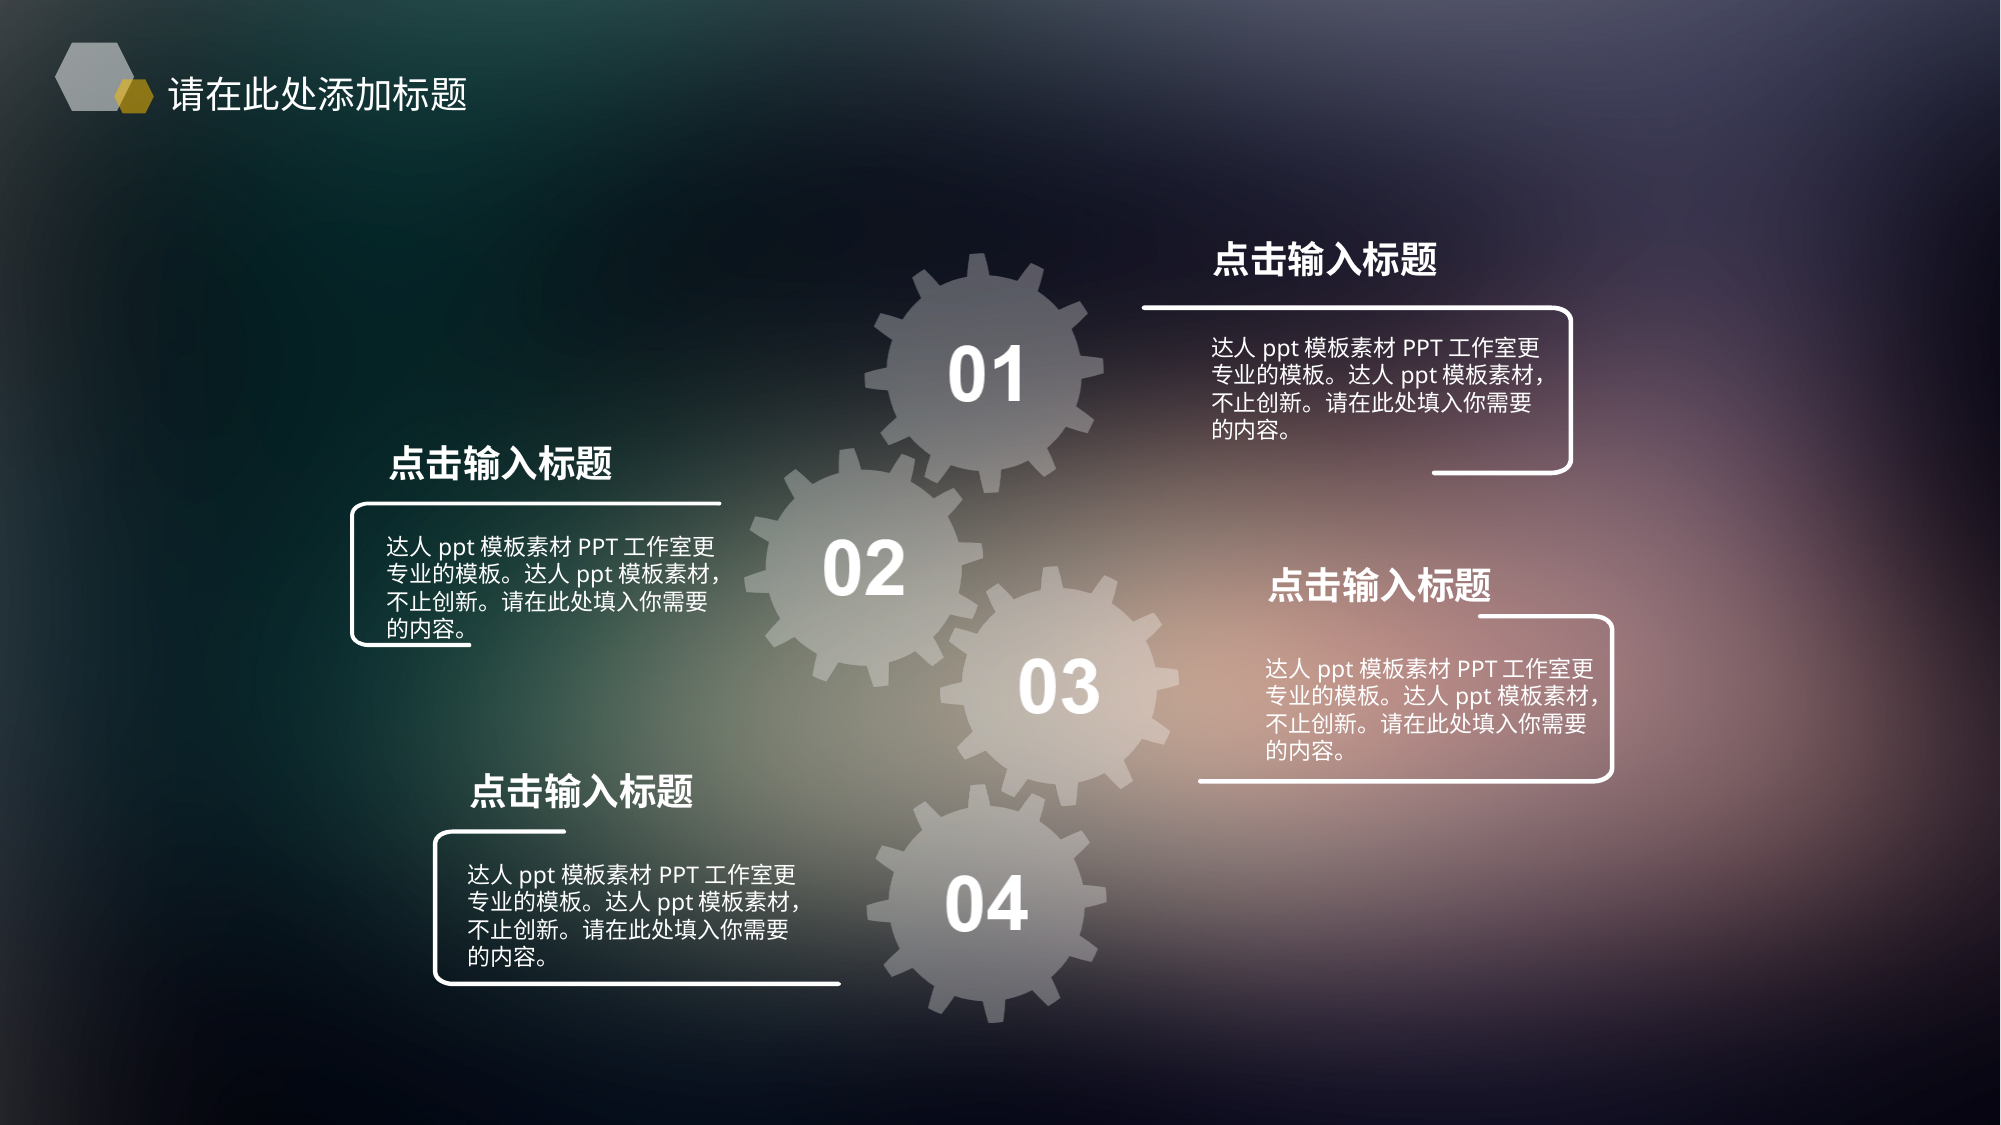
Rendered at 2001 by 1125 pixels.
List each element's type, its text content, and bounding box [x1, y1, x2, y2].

text_box 达人ppt模板素材PPT工作室更专业的模板。达人ppt模板素材，不止创新。请在此处填入你需要的内容。 [371, 524, 732, 650]
text_box [350, 501, 722, 648]
text_box 达人ppt模板素材PPT工作室更专业的模板。达人ppt模板素材，不止创新。请在此处填入你需要的内容。 [452, 852, 738, 978]
text_box [54, 42, 135, 111]
text_box 达人ppt模板素材PPT工作室更专业的模板。达人ppt模板素材，不止创新。请在此处填入你需要的内容。 [1196, 326, 1556, 451]
text_box 点击输入标题 [373, 432, 687, 493]
picture [0, 0, 2001, 1125]
text_box [1197, 614, 1615, 784]
text_box 点击输入标题 [454, 760, 738, 821]
text_box 点击输入标题 [1197, 228, 1511, 289]
text_box 达人ppt模板素材PPT工作室更专业的模板。达人ppt模板素材，不止创新。请在此处填入你需要的内容。 [1250, 647, 1611, 772]
text_box [1182, 305, 1574, 476]
text_box 请在此处添加标题 [153, 63, 483, 124]
text_box 点击输入标题 [1252, 554, 1565, 615]
text_box [432, 829, 738, 987]
text_box [114, 79, 153, 114]
